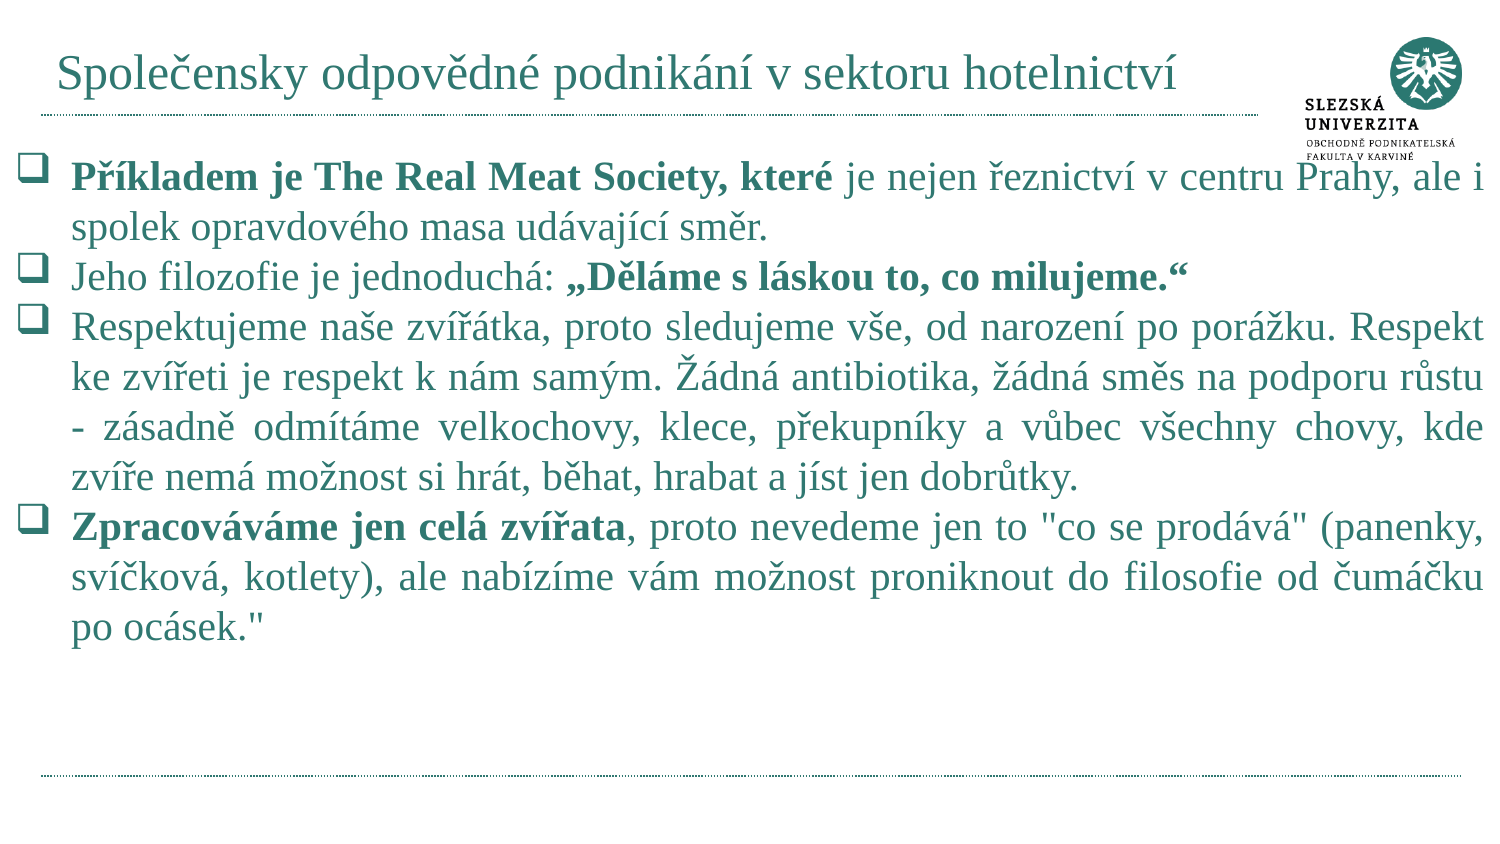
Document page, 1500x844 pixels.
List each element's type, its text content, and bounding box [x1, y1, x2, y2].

title Společensky odpovědné podnikání v sektoru hotelnictví [41, 32, 1258, 116]
picture [1305, 37, 1462, 141]
text_box Příkladem je The Real Meat Society, které je nejen řeznictví v centru Prahy, ale i spolek opravdového masa udávající směr. Jeho filozofie je jednoduchá: „Děláme s láskou to, co milujeme.“ Respektujeme naše zvířátka, proto sledujeme vše, od narození po porážku. Respekt ke zvířeti je respekt k nám samým. Žádná antibiotika, žádná směs na podporu růstu - zásadně odmítáme velkochovy, klece, překupníky a vůbec všechny chovy, kde zvíře nemá možnost si hrát, běhat, hrabat a jíst jen dobrůtky. Zpracováváme jen celá zvířata, proto nevedeme jen to "co se prodává" (panenky, svíčková, kotlety), ale nabízíme vám možnost proniknout do filosofie od čumáčku po ocásek." [0, 141, 1500, 707]
